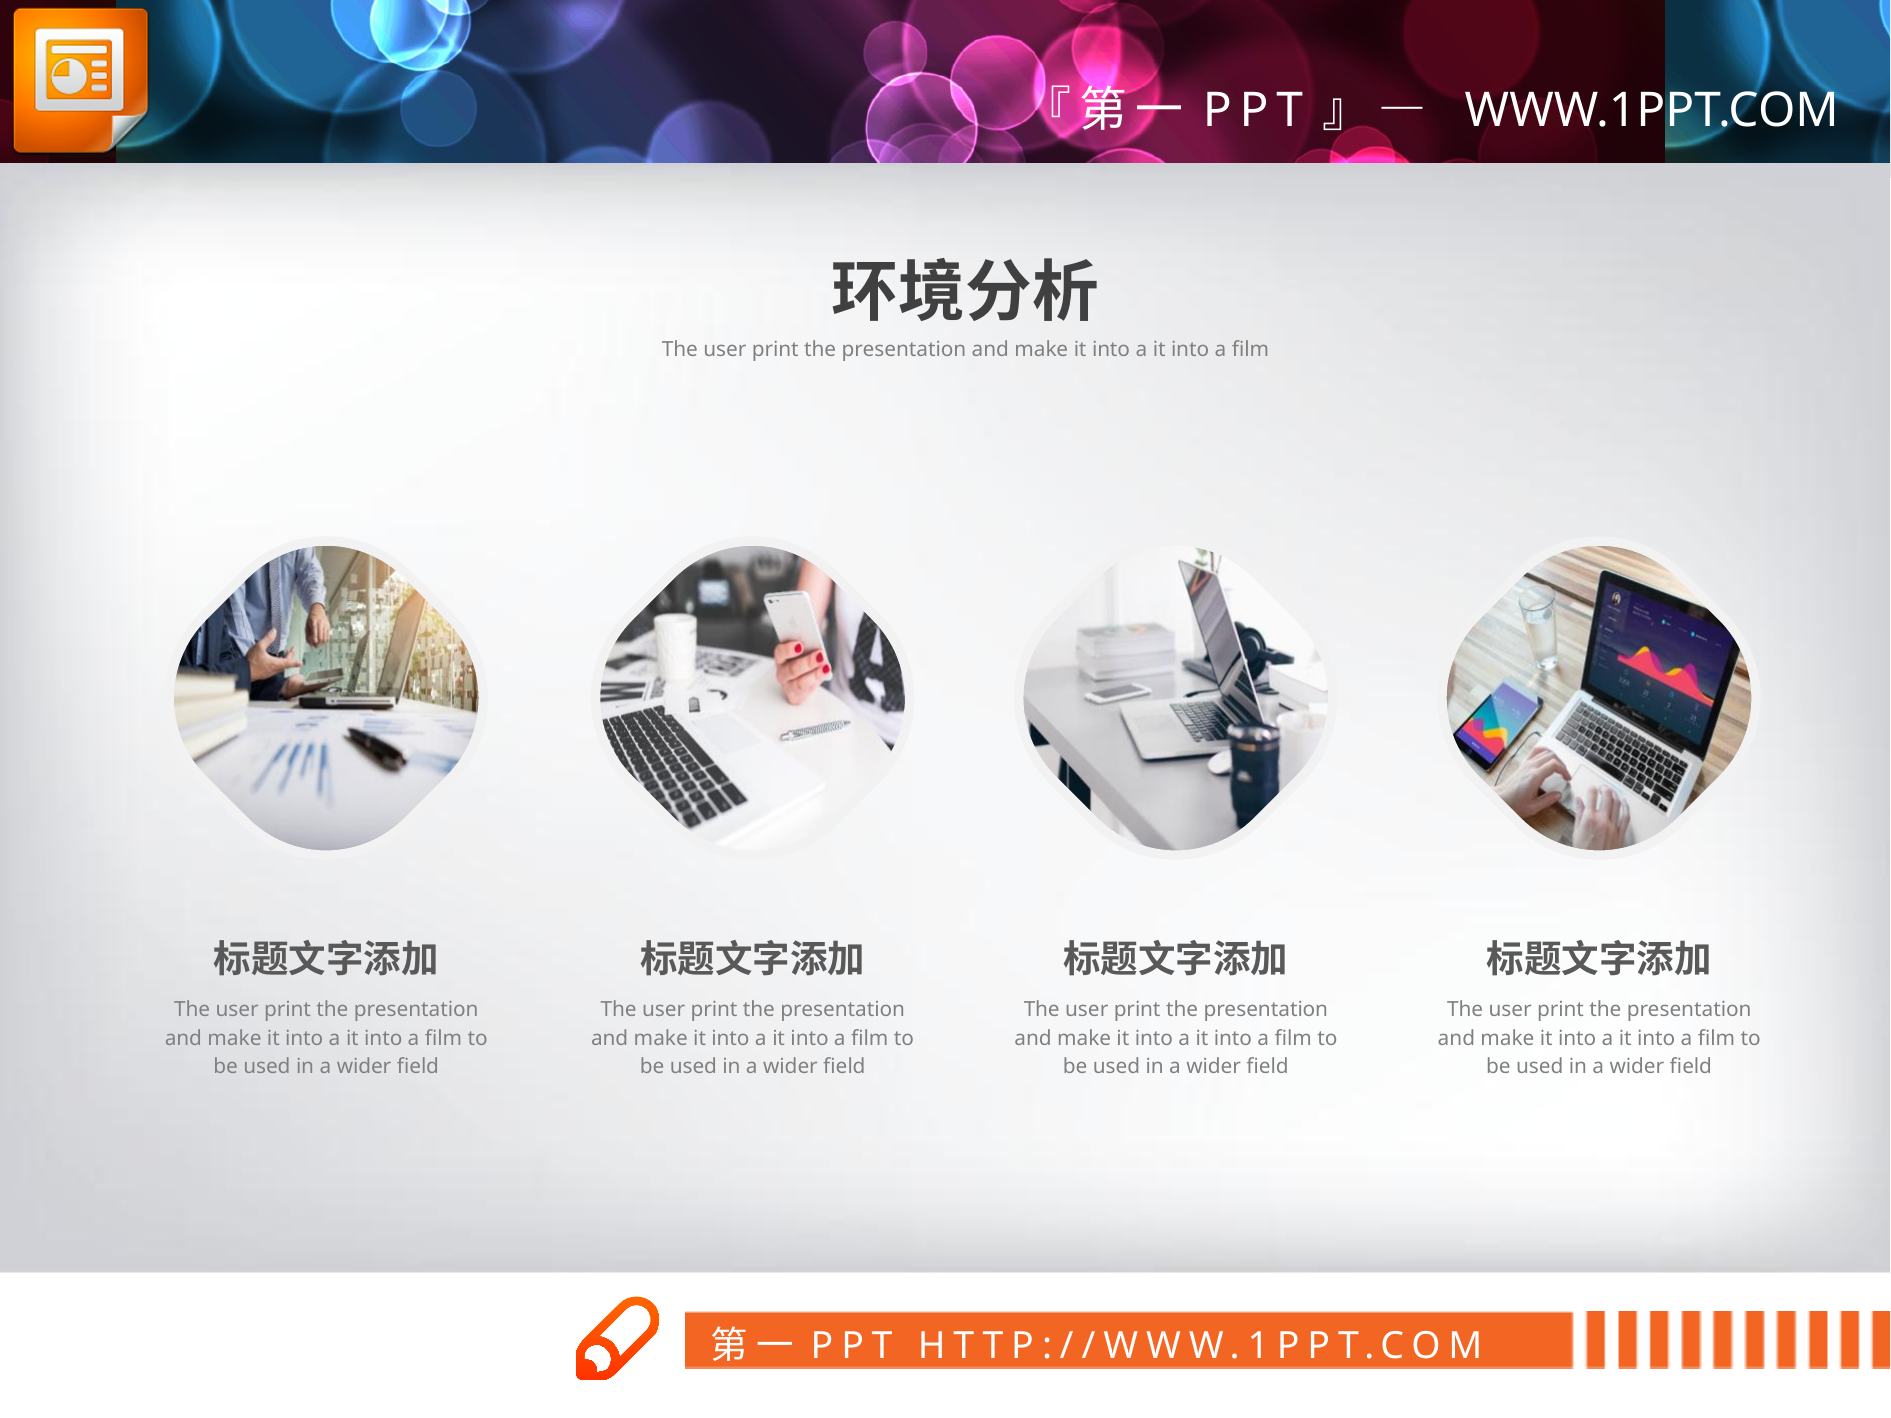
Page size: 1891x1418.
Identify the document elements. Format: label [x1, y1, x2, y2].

text_box [567, 927, 938, 1087]
text_box [991, 927, 1361, 1087]
picture [685, 1311, 1891, 1369]
text_box [1414, 927, 1784, 1087]
text_box [141, 927, 511, 1087]
picture [0, 0, 1891, 1275]
text_box [554, 240, 1377, 366]
